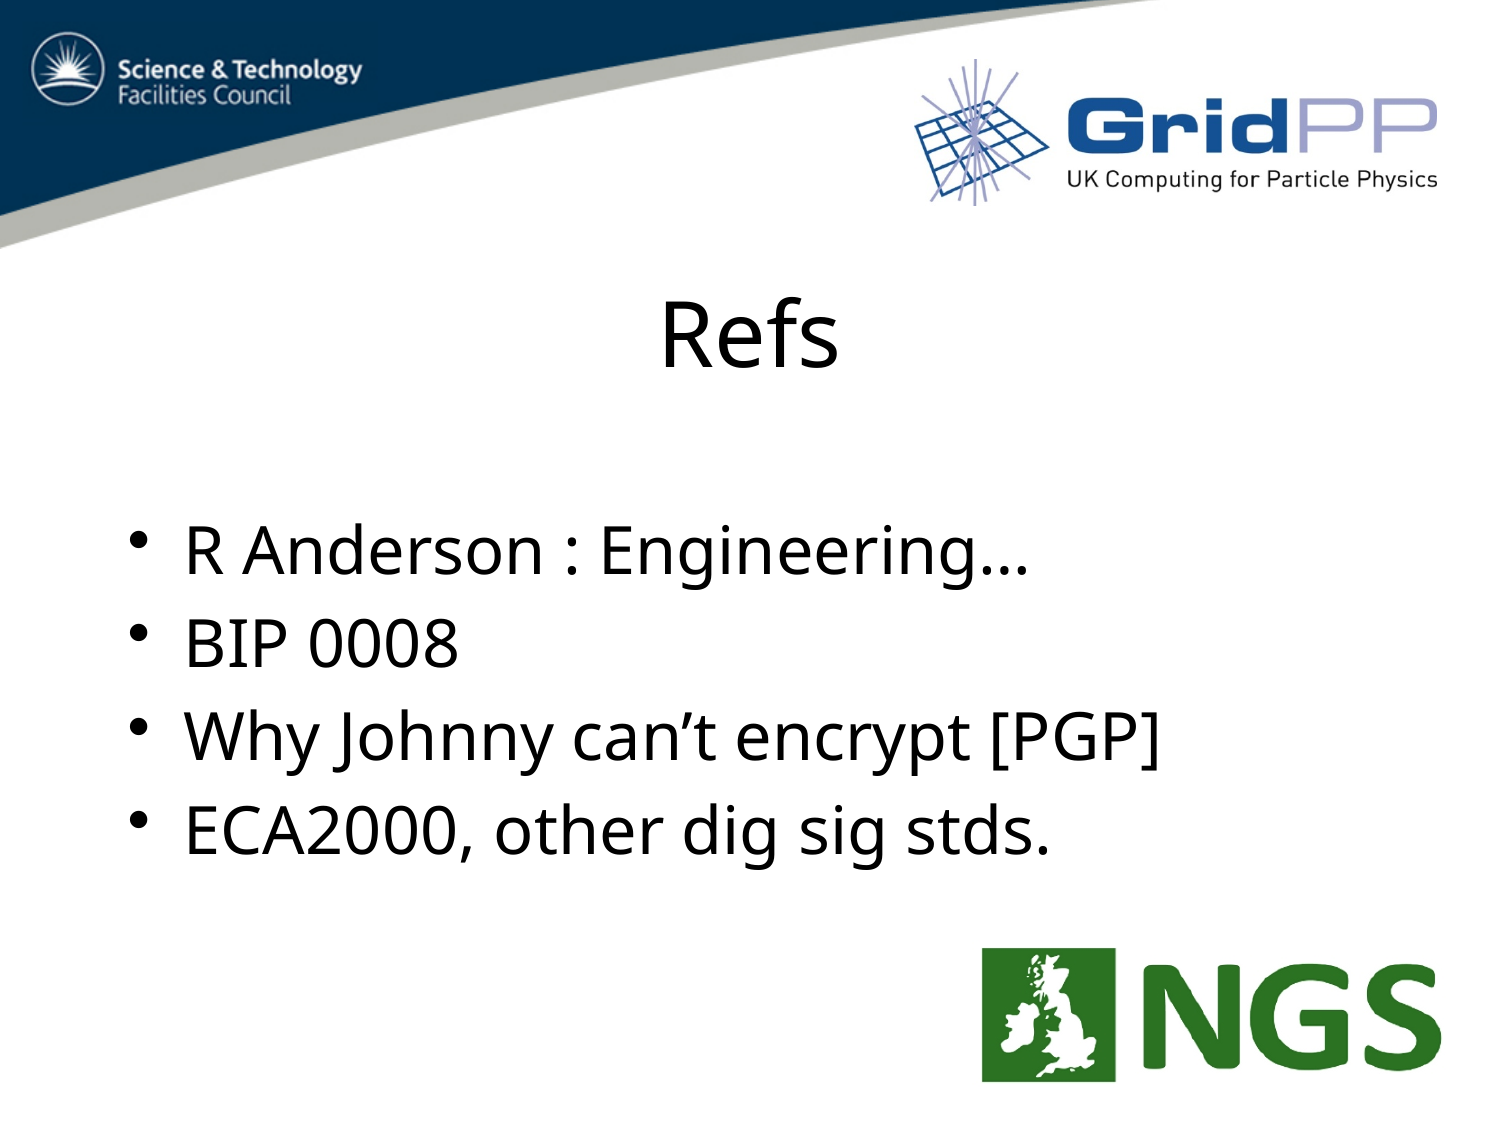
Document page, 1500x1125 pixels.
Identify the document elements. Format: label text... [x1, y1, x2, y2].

list R Anderson : Engineering… BIP 0008 Why Johnny can’t encrypt [PGP] ECA2000, other dig sig stds. [112, 499, 1388, 1001]
picture [972, 940, 1448, 1090]
title Refs [112, 237, 1388, 426]
picture [0, 0, 1437, 249]
